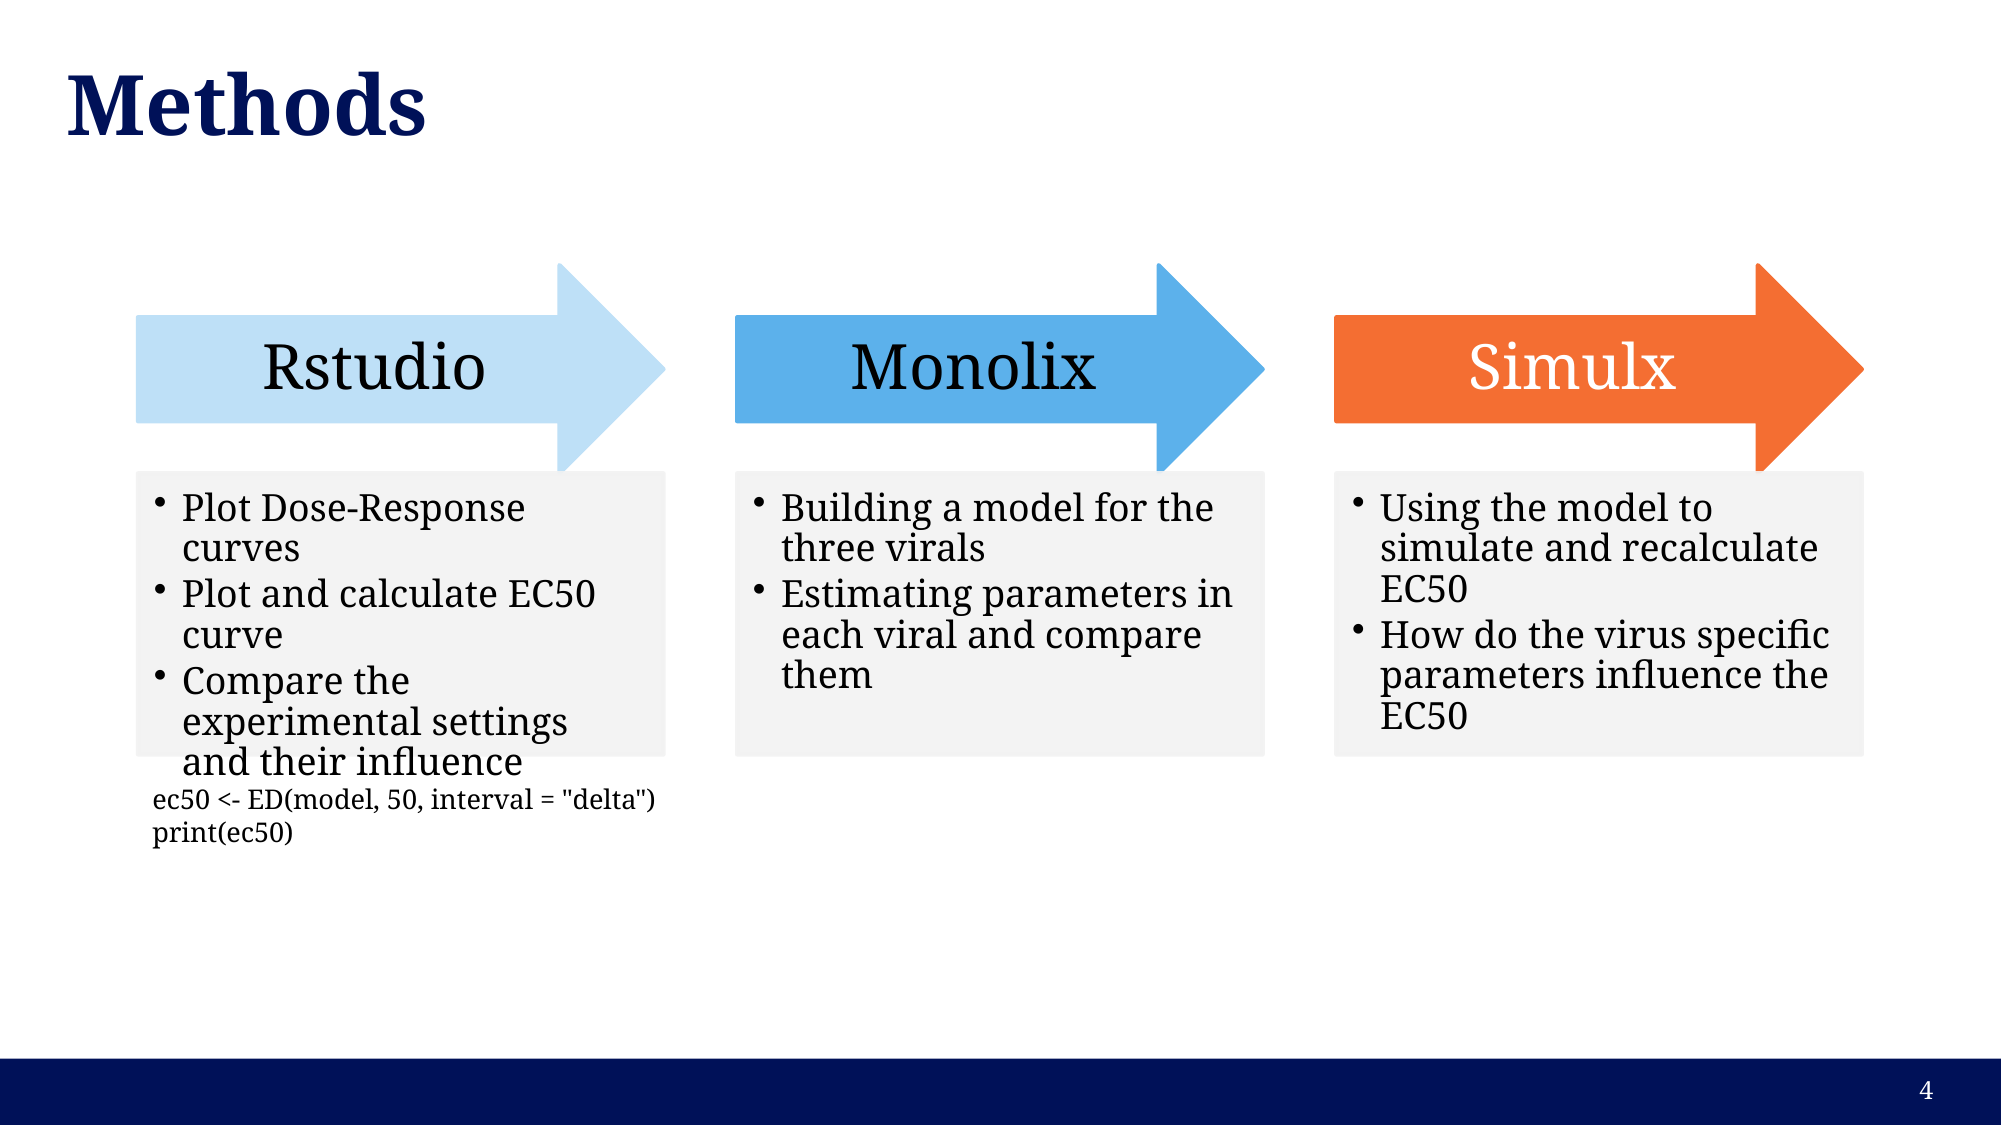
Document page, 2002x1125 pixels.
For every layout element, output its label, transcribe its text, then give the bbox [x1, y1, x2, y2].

title Methods [66, 66, 1935, 138]
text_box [137, 99, 1863, 920]
slide_number 3 [1498, 1061, 1949, 1122]
